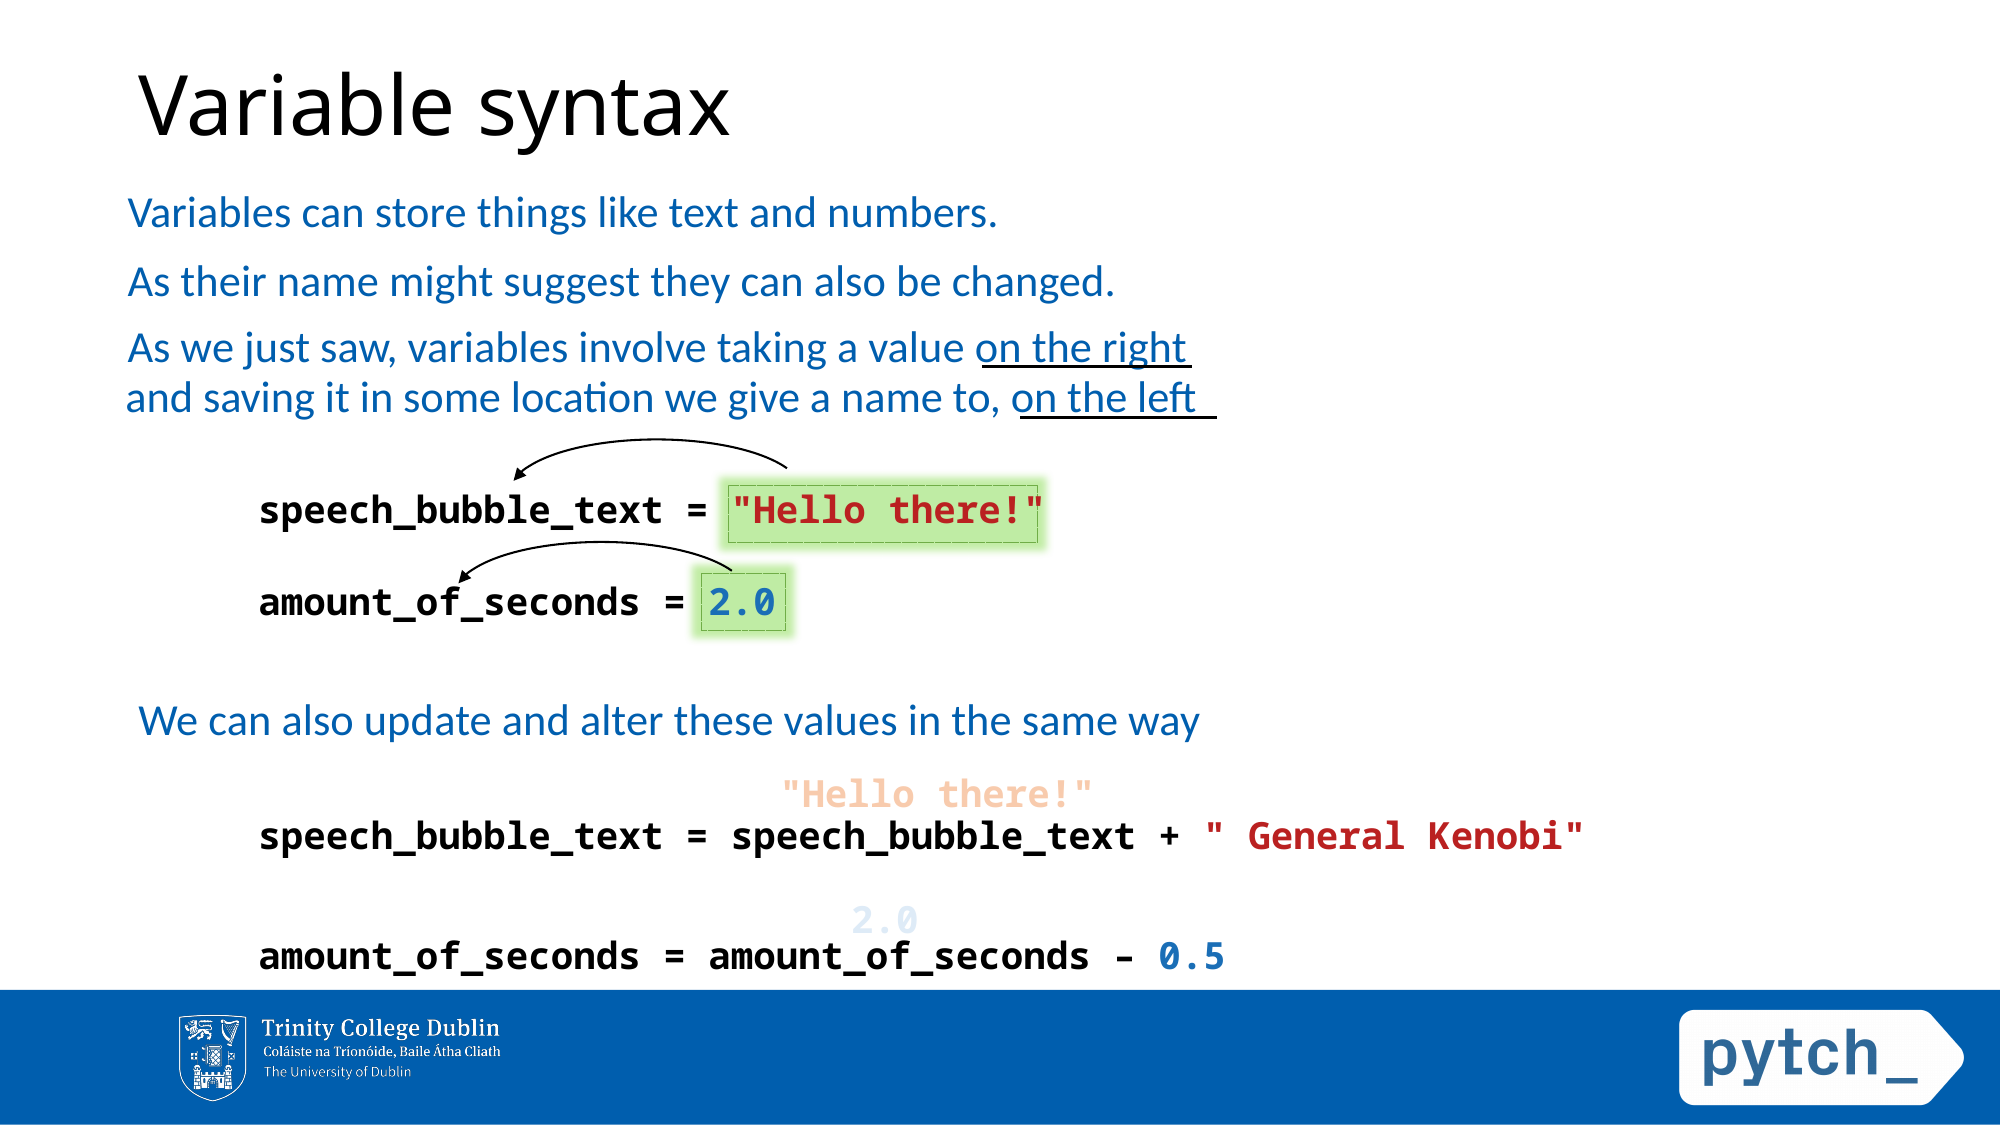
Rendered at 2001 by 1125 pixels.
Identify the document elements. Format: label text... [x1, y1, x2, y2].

text_box [458, 541, 733, 595]
picture [178, 1014, 502, 1102]
picture [1590, 894, 2000, 1125]
text_box We can also update and alter these values in the same way [123, 689, 1952, 830]
text_box [513, 438, 788, 492]
title Variable syntax [123, 0, 1849, 181]
list Variables can store things like text and numbers. As their name might suggest they can also be changed. [112, 181, 1941, 323]
text_box and saving it in some location we give a name to, on the left [110, 366, 1442, 486]
text_box speech_bubble_text = "Hello there!" amount_of_seconds = 2.0 [63, 483, 1238, 659]
text_box 2.0 [768, 893, 1208, 977]
text_box As we just saw, variables involve taking a value on the right [112, 316, 1787, 400]
text_box speech_bubble_text = speech_bubble_text + " General Kenobi" amount_of_seconds = amount_of_seconds – 0.5 [63, 809, 1925, 1012]
text_box "Hello there!" [765, 767, 1204, 824]
